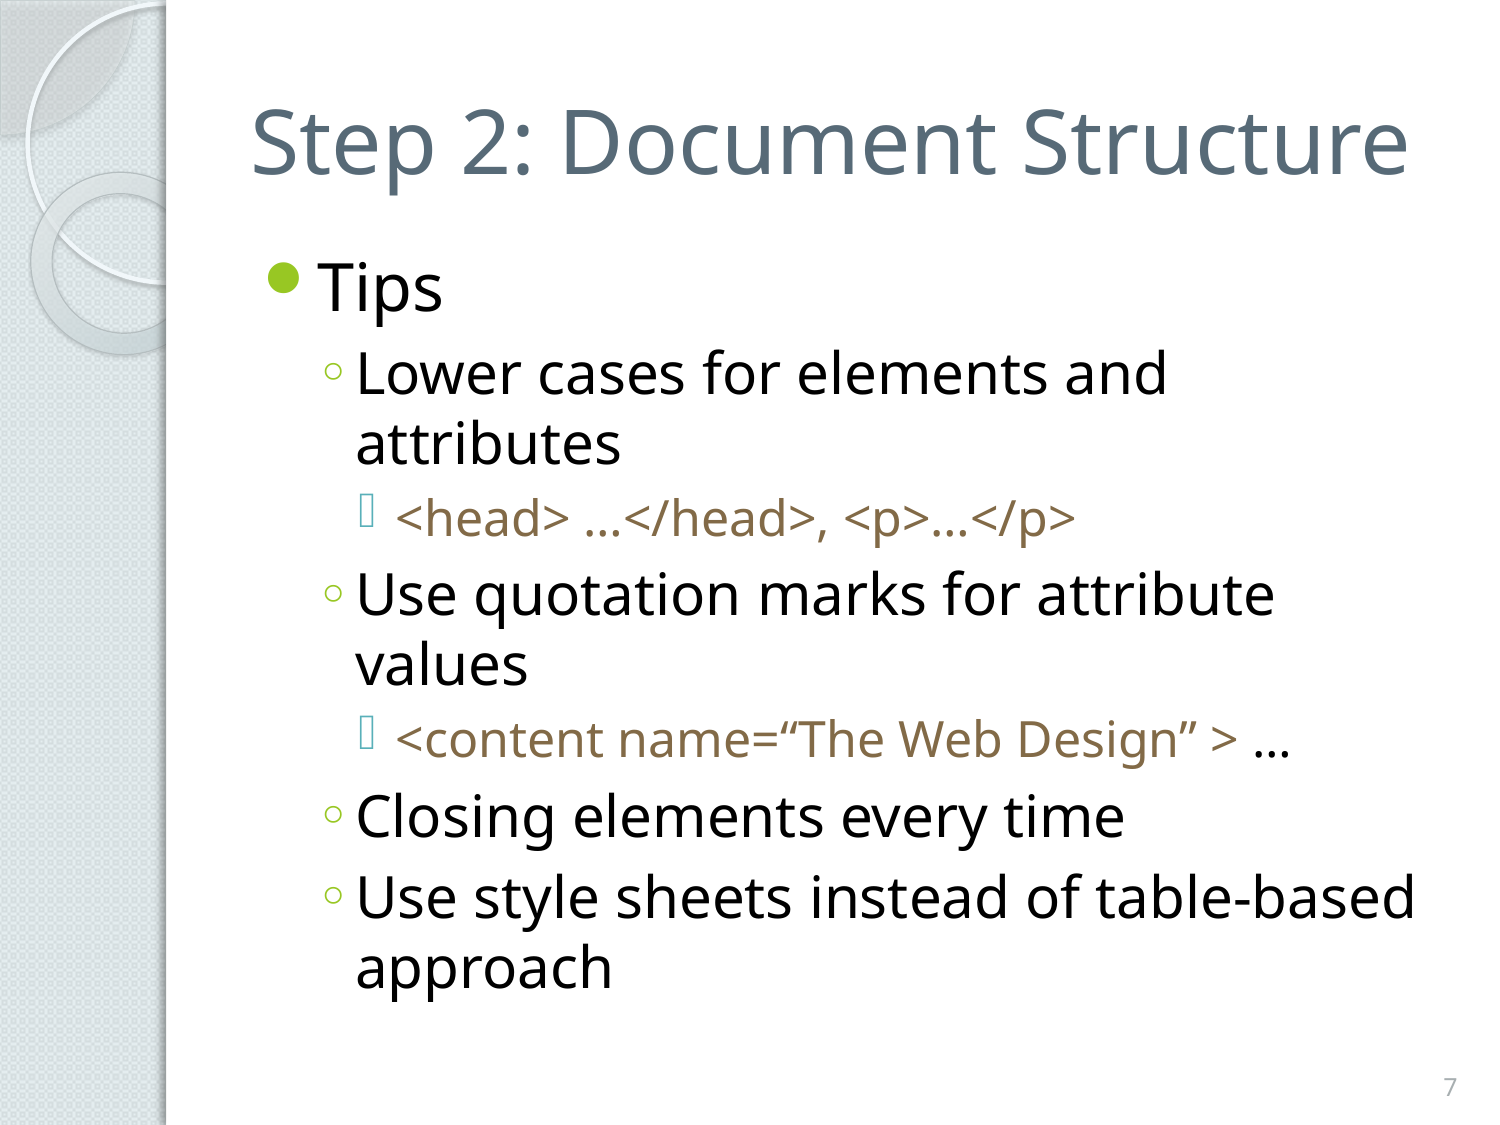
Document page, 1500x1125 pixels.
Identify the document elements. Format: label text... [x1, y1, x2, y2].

list Tips Lower cases for elements and attributes <head> …</head>, <p>…</p> Use quotation marks for attribute values <content name=“The Web Design” > … Closing elements every time Use style sheets instead of table-based approach [235, 237, 1466, 1025]
slide_number 7 [1413, 1034, 1488, 1113]
title Step 2: Document Structure [235, 45, 1466, 233]
